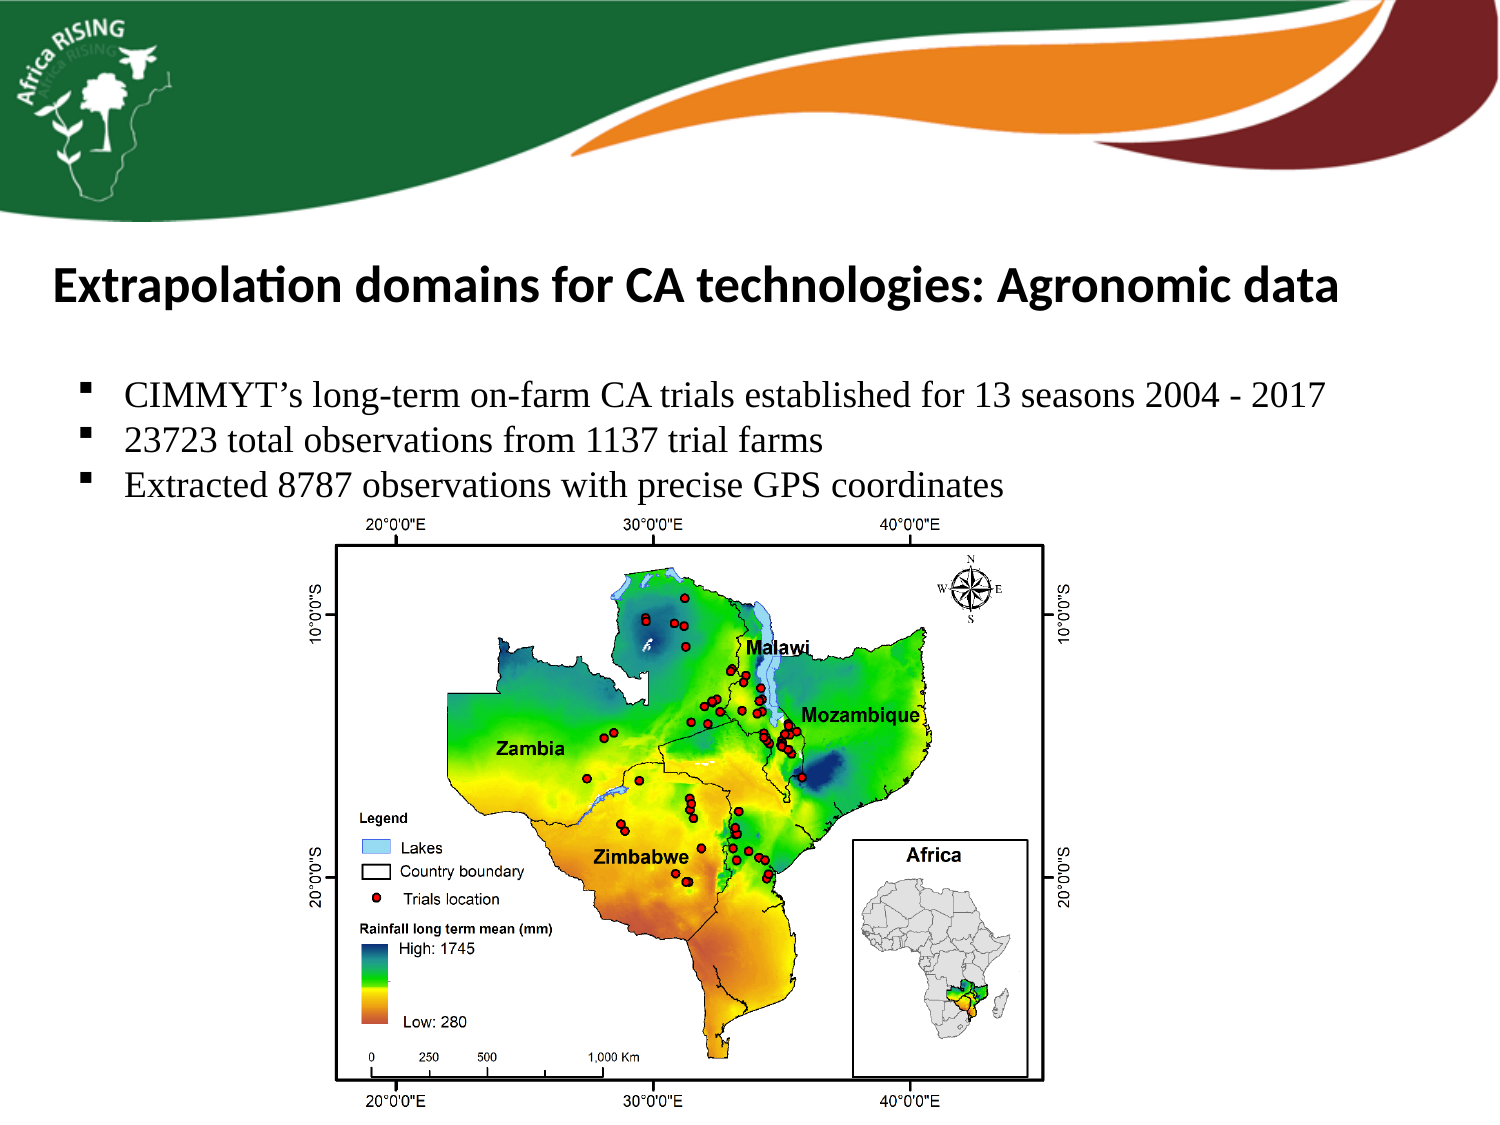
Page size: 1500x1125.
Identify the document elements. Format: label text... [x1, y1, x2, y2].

text_box Extrapolation domains for CA technologies: Agronomic data [37, 224, 1438, 338]
text_box CIMMYT’s long-term on-farm CA trials established for 13 seasons 2004 - 2017 23723 total observations from 1137 trial farms Extracted 8787 observations with precise GPS coordinates [62, 362, 1438, 513]
picture [262, 513, 1088, 1113]
picture [0, 0, 1499, 222]
